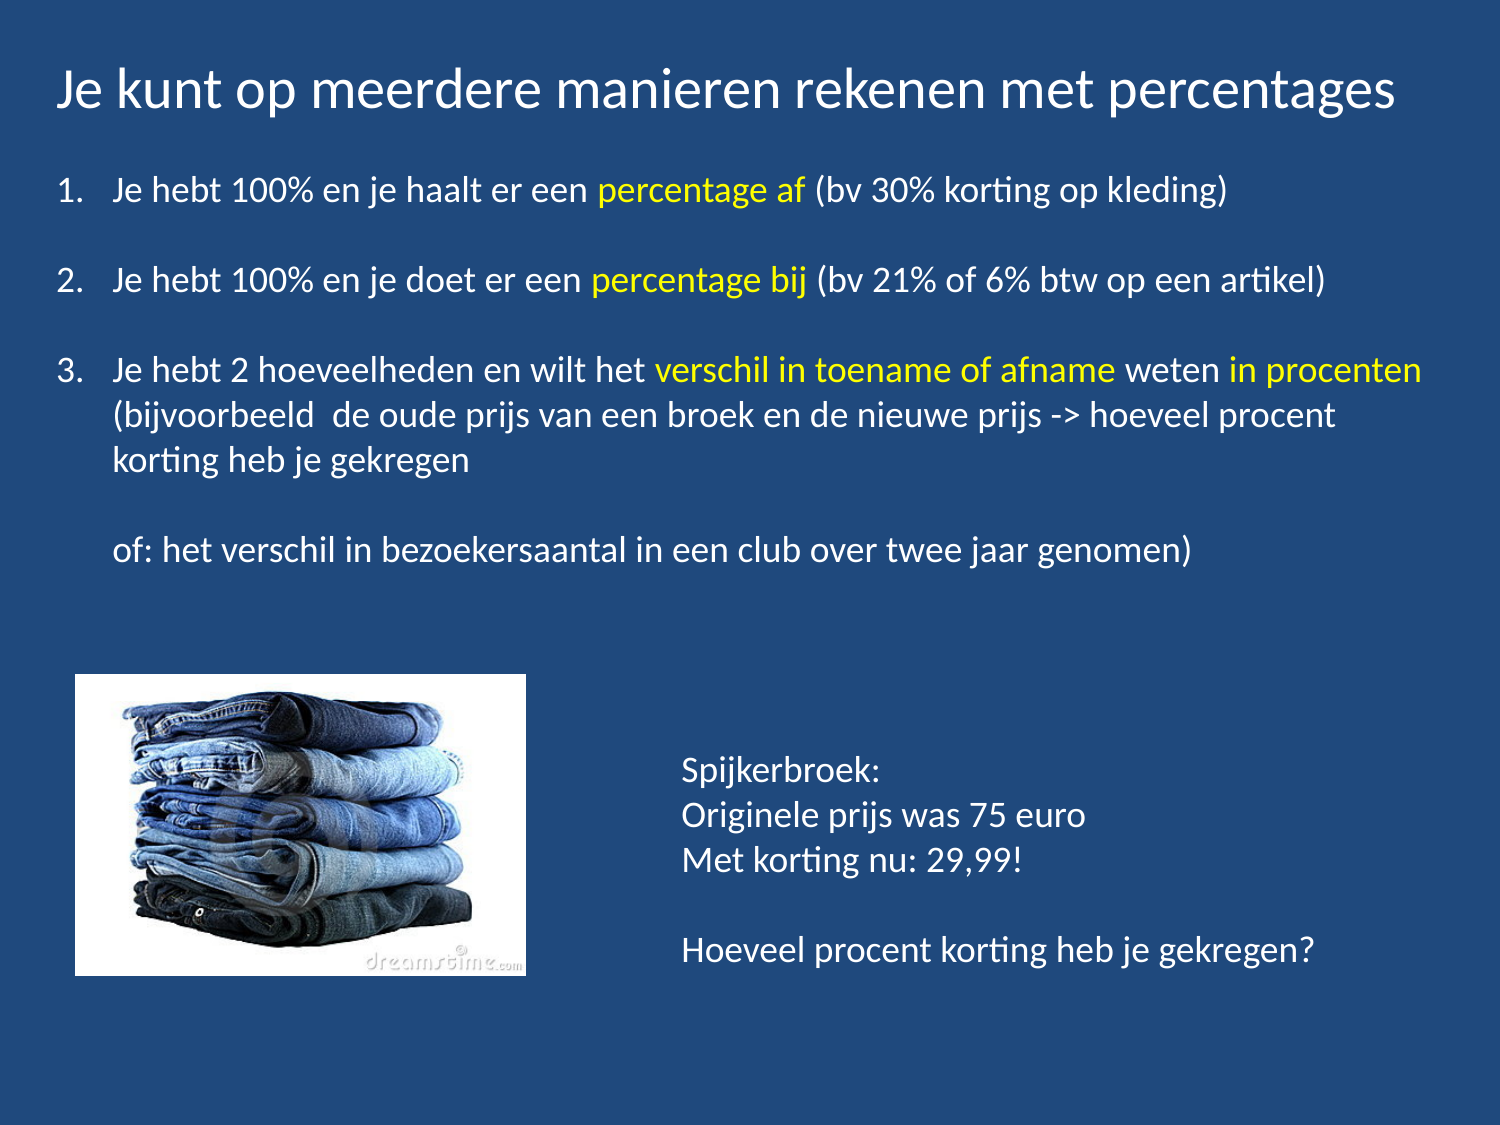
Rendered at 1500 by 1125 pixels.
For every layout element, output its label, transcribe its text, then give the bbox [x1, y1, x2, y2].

text_box Je kunt op meerdere manieren rekenen met percentages Je hebt 100% en je haalt er een percentage af (bv 30% korting op kleding) Je hebt 100% en je doet er een percentage bij (bv 21% of 6% btw op een artikel) Je hebt 2 hoeveelheden en wilt het verschil in toename of afname weten in procenten (bijvoorbeeld de oude prijs van een broek en de nieuwe prijs -> hoeveel procent korting heb je gekregen of: het verschil in bezoekersaantal in een club over twee jaar genomen) [41, 42, 1454, 578]
picture [74, 674, 526, 976]
text_box Spijkerbroek: Originele prijs was 75 euro Met korting nu: 29,99! Hoeveel procent korting heb je gekregen? [666, 737, 1332, 978]
